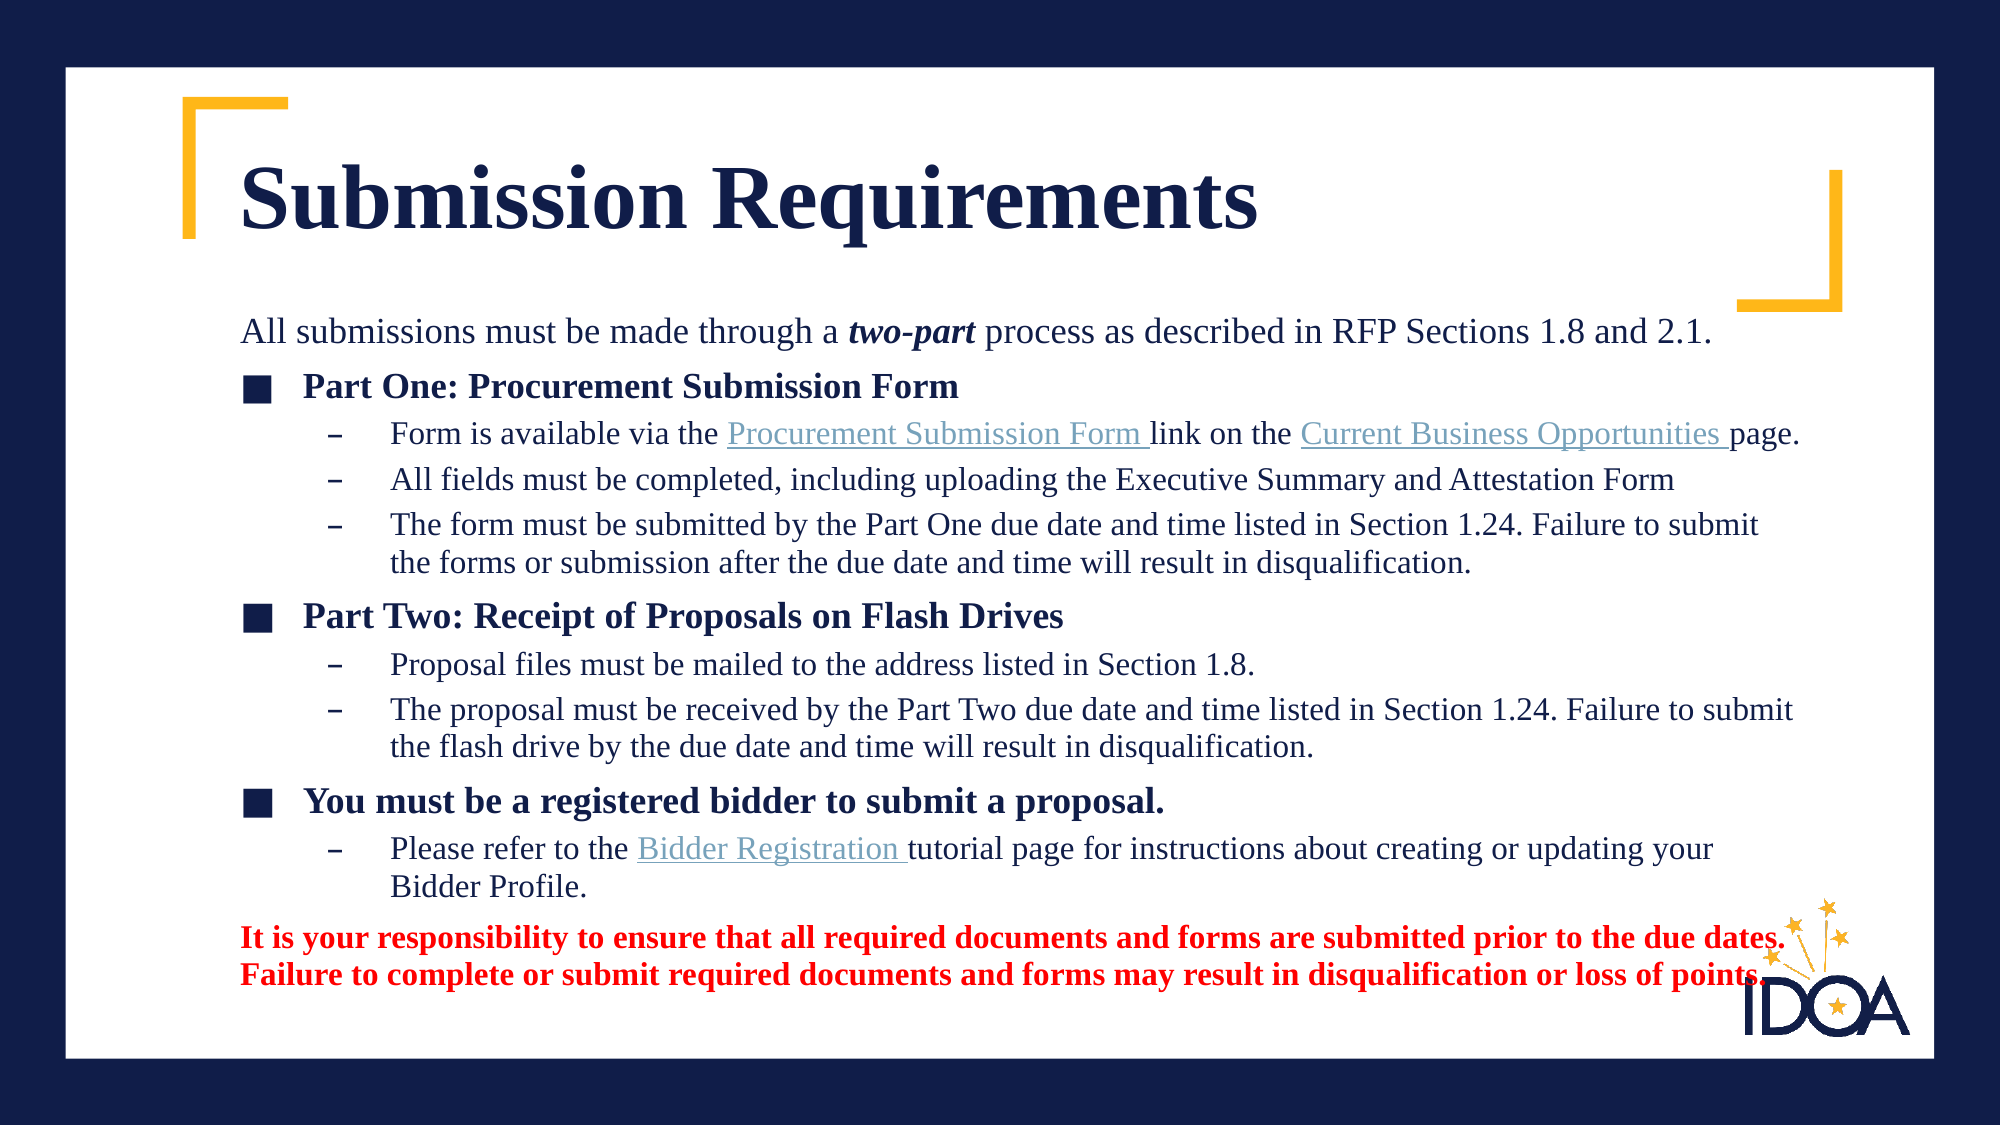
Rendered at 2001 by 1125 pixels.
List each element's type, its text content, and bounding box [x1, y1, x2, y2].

title Submission Requirements [225, 142, 1800, 279]
picture [1702, 857, 1959, 1114]
list All submissions must be made through a two-part process as described in RFP Sections 1.8 and 2.1. Part One: Procurement Submission Form Form is available via the Procurement Submission Form link on the Current Business Opportunities page. All fields must be completed, including uploading the Executive Summary and Attestation Form The form must be submitted by the Part One due date and time listed in Section 1.24. Failure to submit the forms or submission after the due date and time will result in disqualification. Part Two: Receipt of Proposals on Flash Drives Proposal files must be mailed to the address listed in Section 1.8. The proposal must be received by the Part Two due date and time listed in Section 1.24. Failure to submit the flash drive by the due date and time will result in disqualification. You must be a registered bidder to submit a proposal. Please refer to the Bidder Registration tutorial page for instructions about creating or updating your Bidder Profile. It is your responsibility to ensure that all required documents and forms are submitted prior to the due dates. Failure to complete or submit required documents and forms may result in disqualification or loss of points. [225, 303, 1824, 1019]
